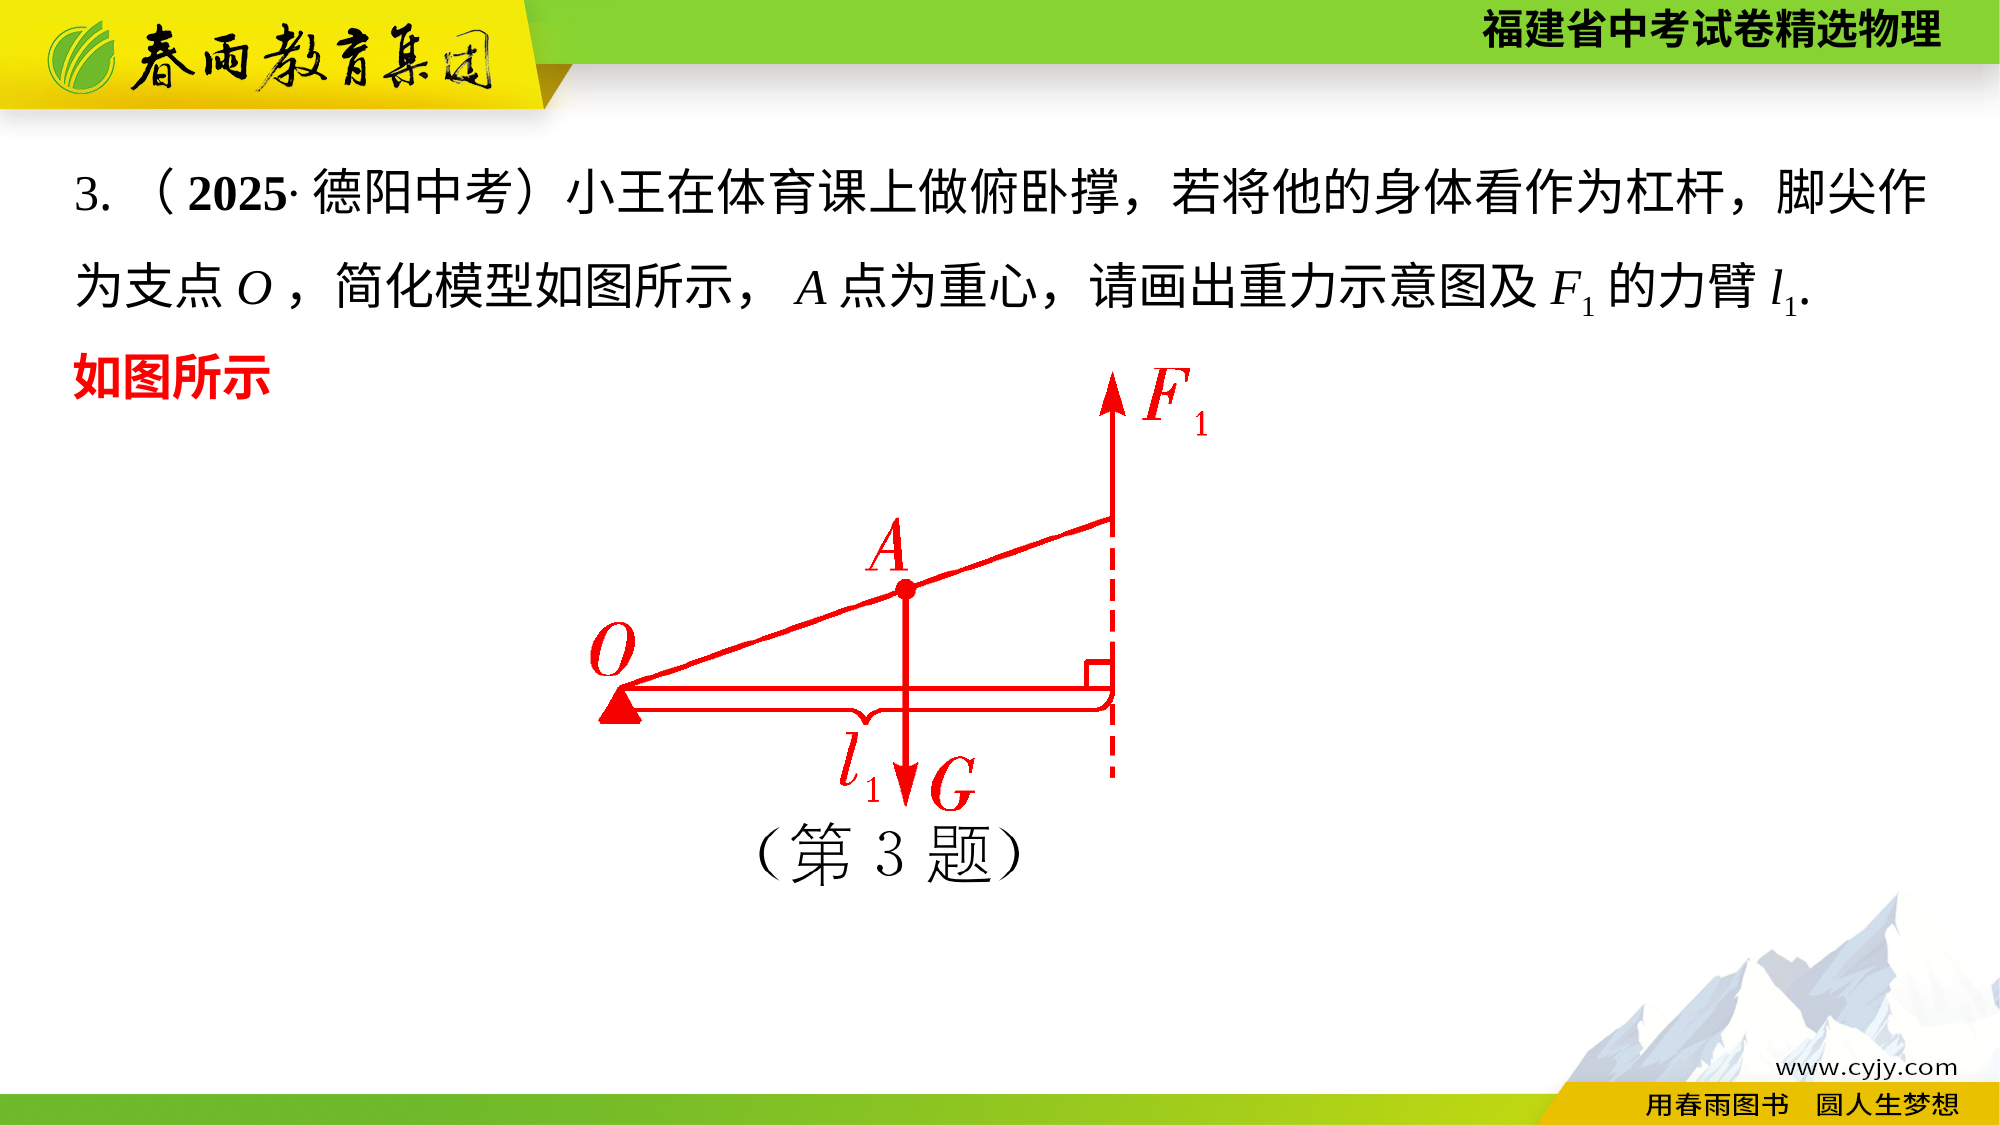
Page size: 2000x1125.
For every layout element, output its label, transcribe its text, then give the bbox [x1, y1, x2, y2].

text_box 如图所示 [58, 307, 288, 413]
list 3.（2025∙德阳中考）小王在体育课上做俯卧撑，若将他的身体看作为杠杆，脚尖作为支点O，简化模型如图所示，A点为重心，请画出重力示意图及F1的力臂l1. [59, 122, 1944, 308]
picture [0, 0, 2000, 1125]
